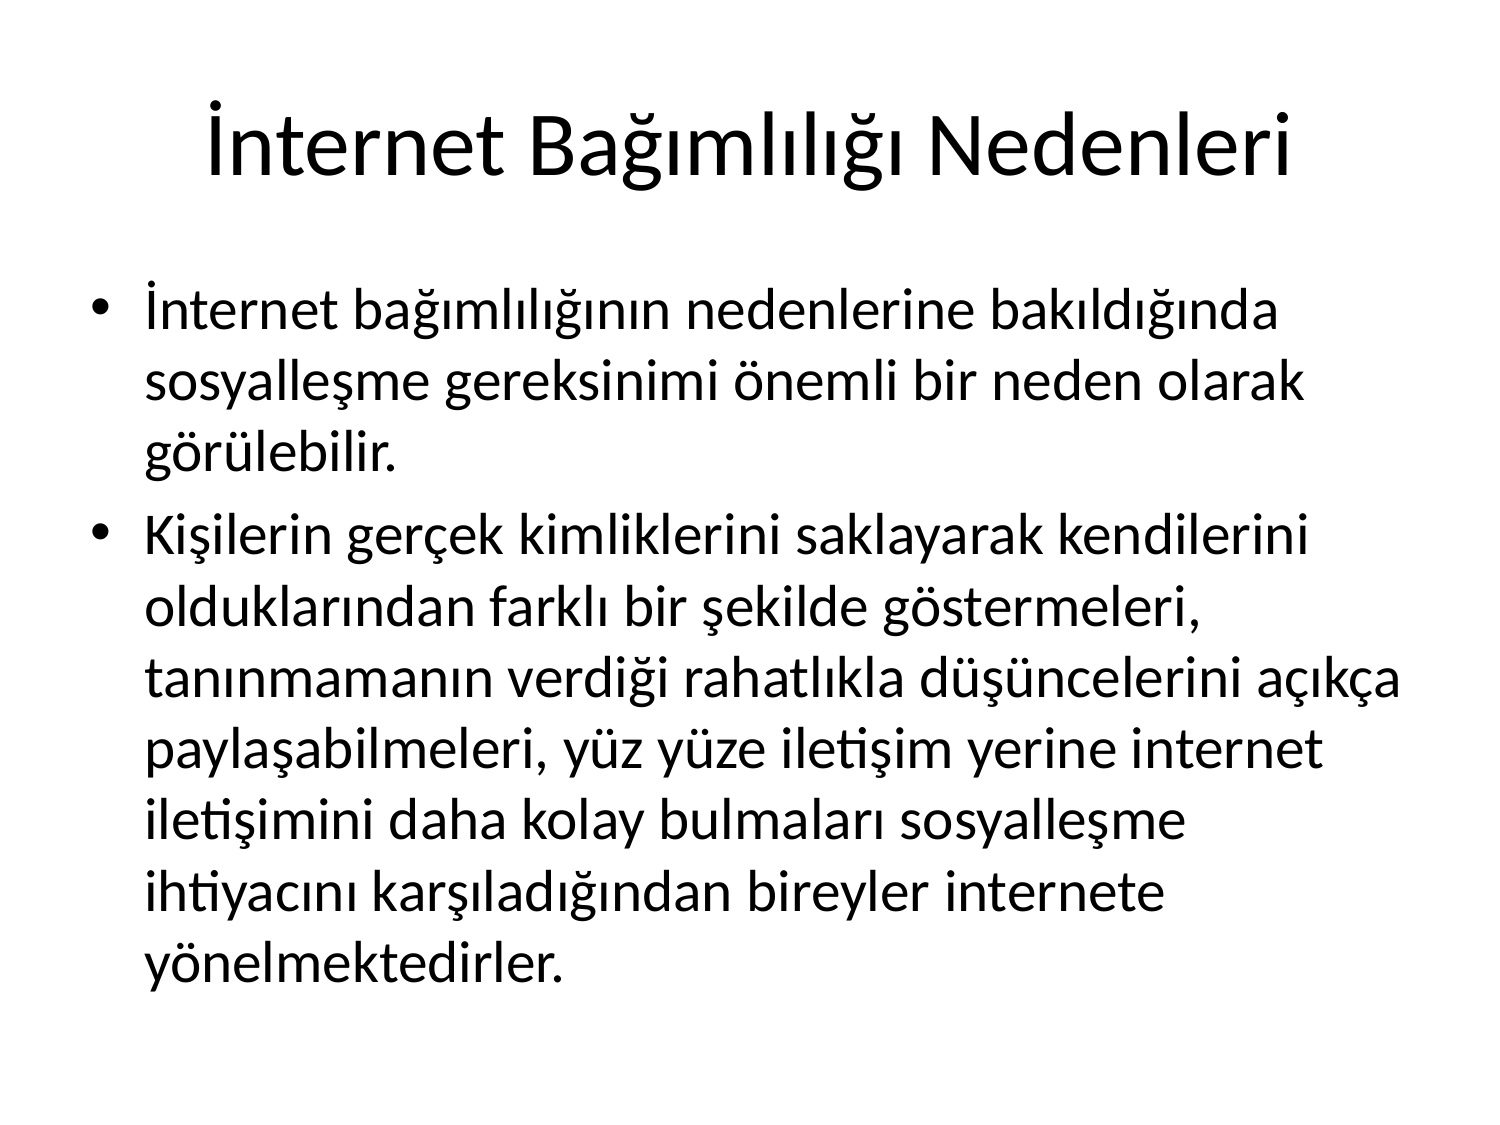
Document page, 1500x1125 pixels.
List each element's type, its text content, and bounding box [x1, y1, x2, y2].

title İnternet Bağımlılığı Nedenleri [75, 45, 1425, 233]
list İnternet bağımlılığının nedenlerine bakıldığında sosyalleşme gereksinimi önemli bir neden olarak görülebilir. Kişilerin gerçek kimliklerini saklayarak kendilerini olduklarından farklı bir şekilde göstermeleri, tanınmamanın verdiği rahatlıkla düşüncelerini açıkça paylaşabilmeleri, yüz yüze iletişim yerine internet iletişimini daha kolay bulmaları sosyalleşme ihtiyacını karşıladığından bireyler internete yönelmektedirler. [75, 262, 1425, 1005]
